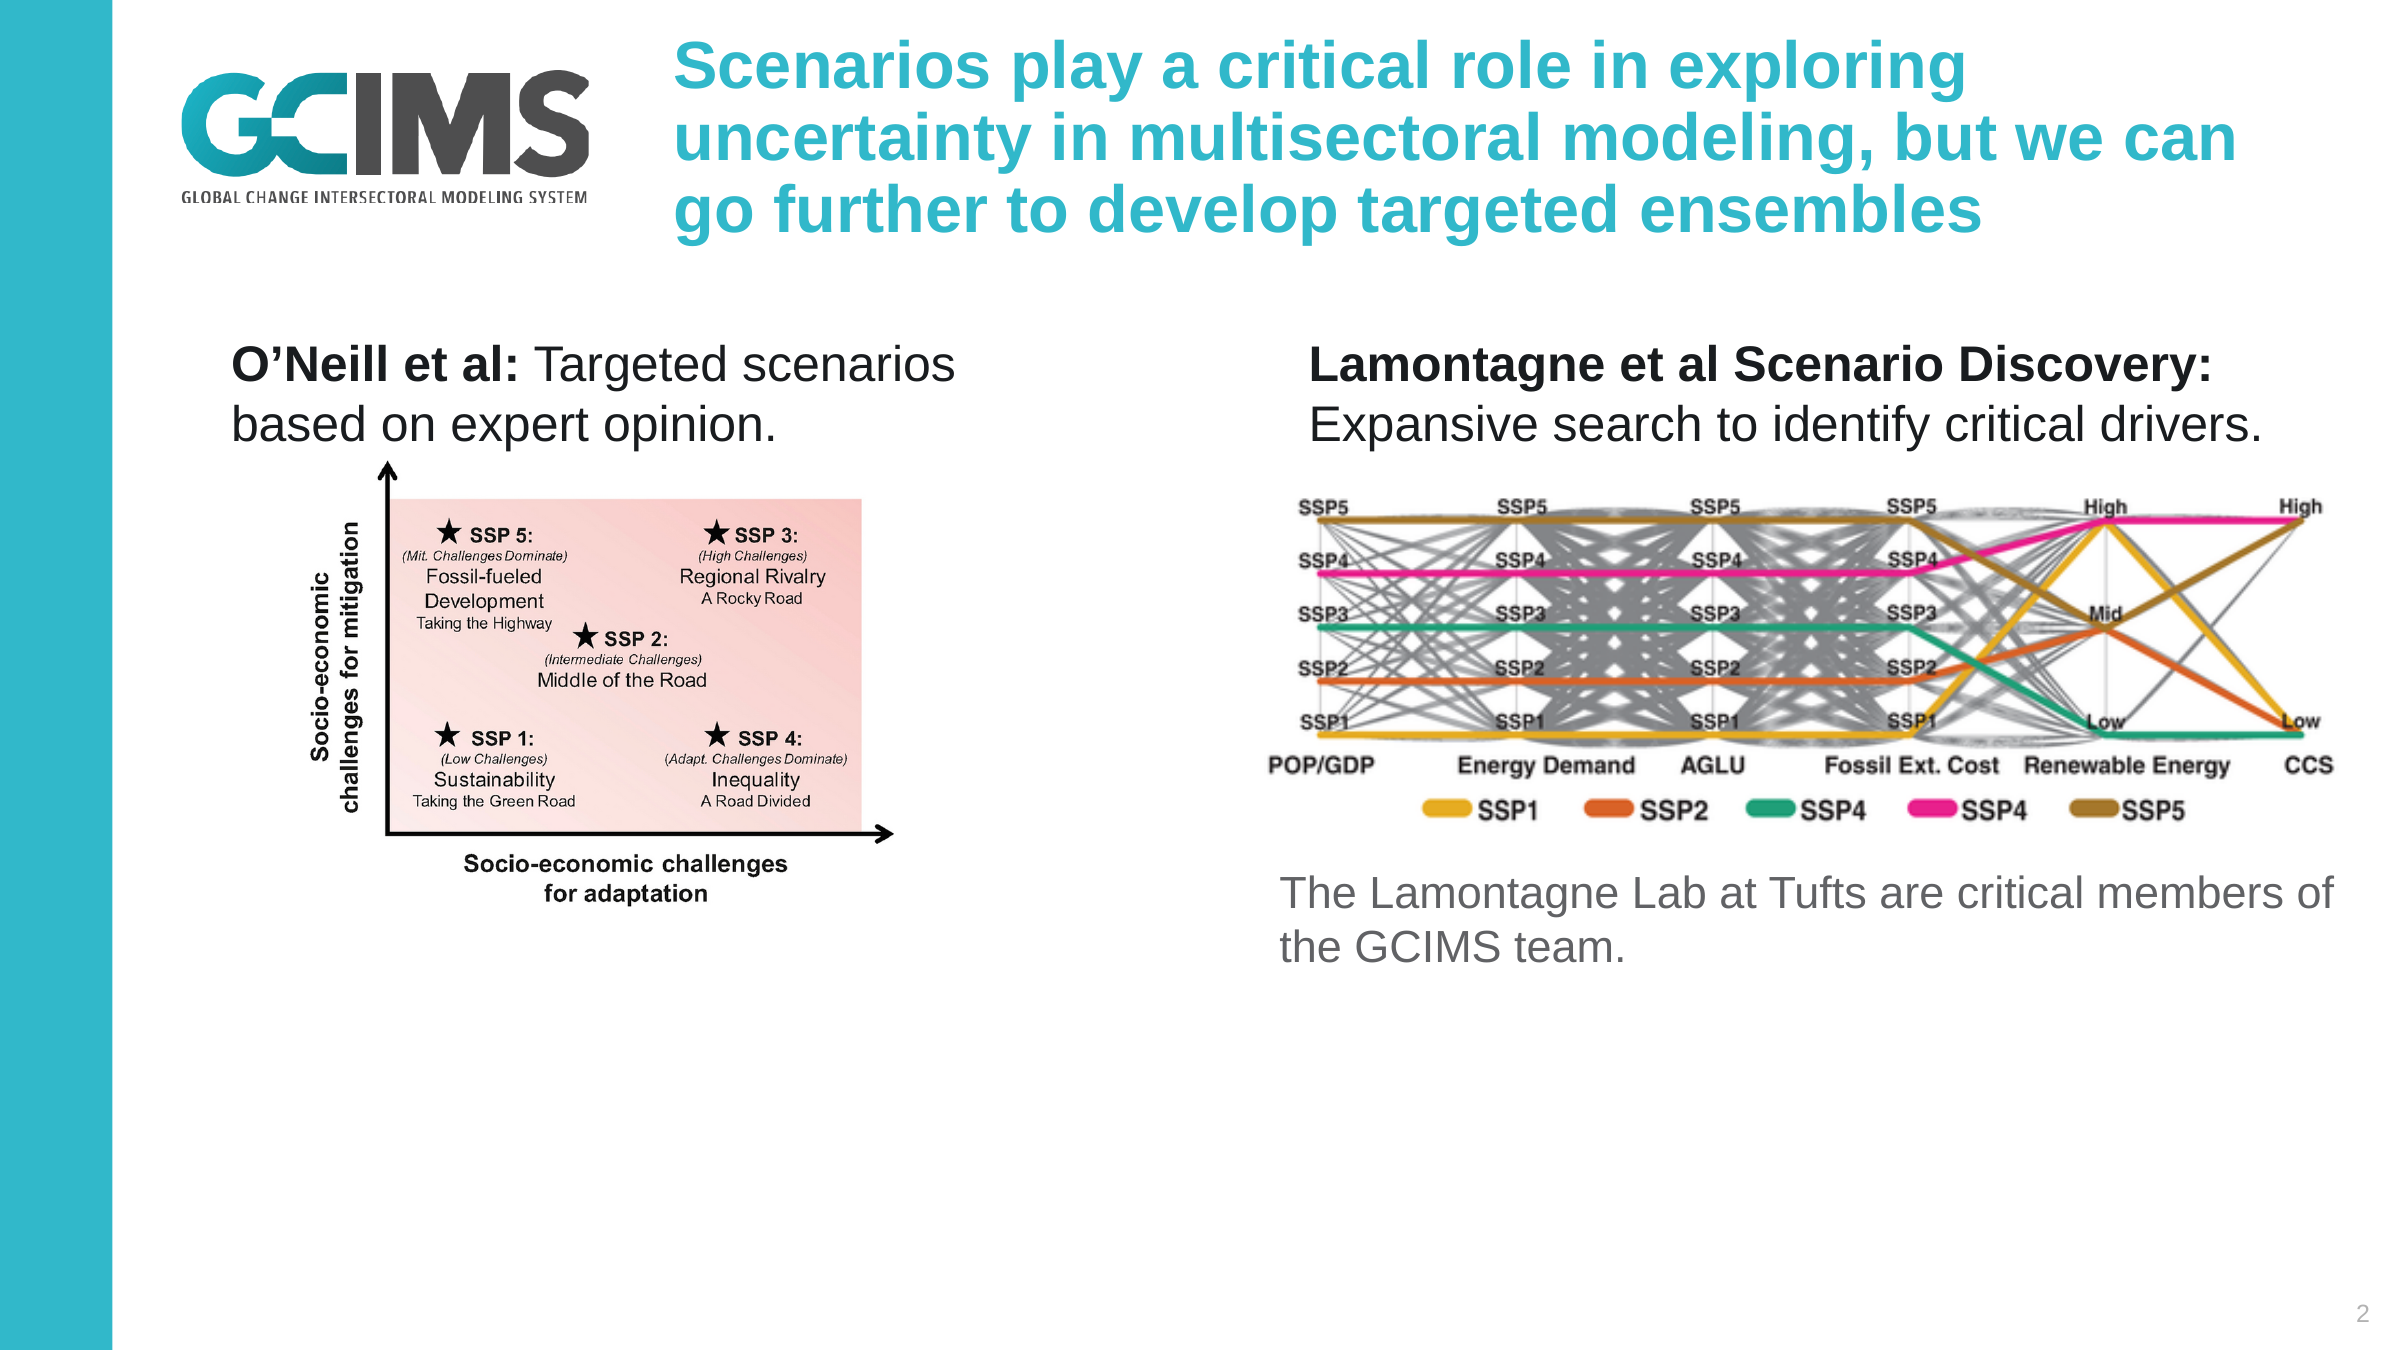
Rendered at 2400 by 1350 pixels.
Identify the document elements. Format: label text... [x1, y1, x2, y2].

text_box Lamontagne et al Scenario Discovery: Expansive search to identify critical drivers. [1293, 324, 2325, 460]
text_box The Lamontagne Lab at Tufts are critical members of the GCIMS team. [1264, 856, 2370, 980]
title Scenarios play a critical role in exploring uncertainty in multisectoral modeling, but we can go further to develop targeted ensembles [673, 29, 2325, 255]
picture [309, 460, 894, 907]
text_box O’Neill et al: Targeted scenarios based on expert opinion. [216, 324, 988, 459]
picture [1264, 497, 2341, 827]
slide_number 2 [2295, 1275, 2370, 1350]
